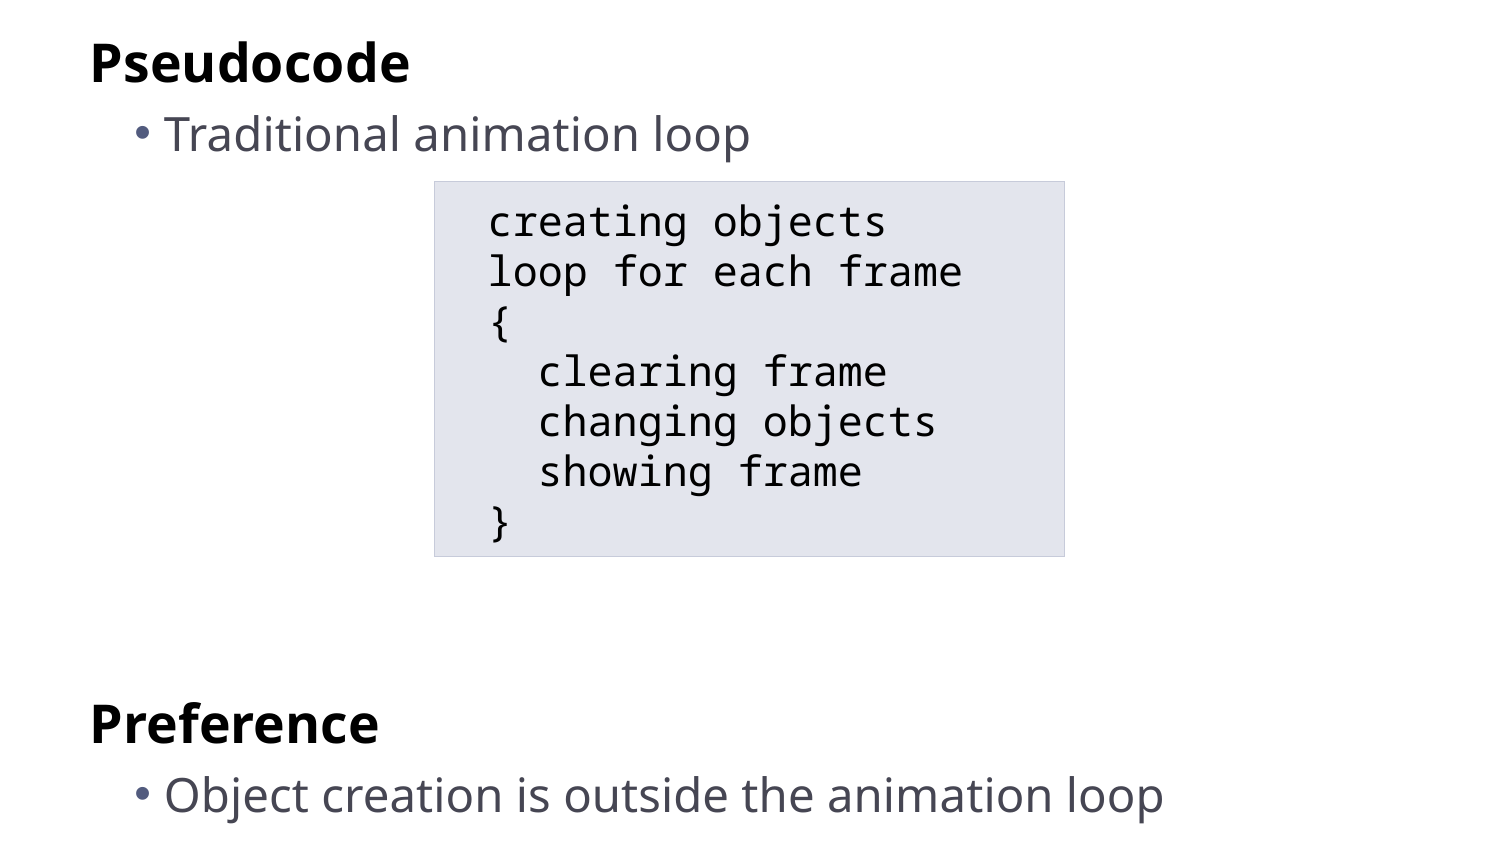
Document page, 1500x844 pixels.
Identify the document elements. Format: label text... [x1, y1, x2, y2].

text_box creating objects loop for each frame { clearing frame changing objects showing frame } [434, 181, 1065, 557]
list Pseudocode Traditional animation loop Preference Object creation is outside the animation loop [75, 21, 1475, 835]
